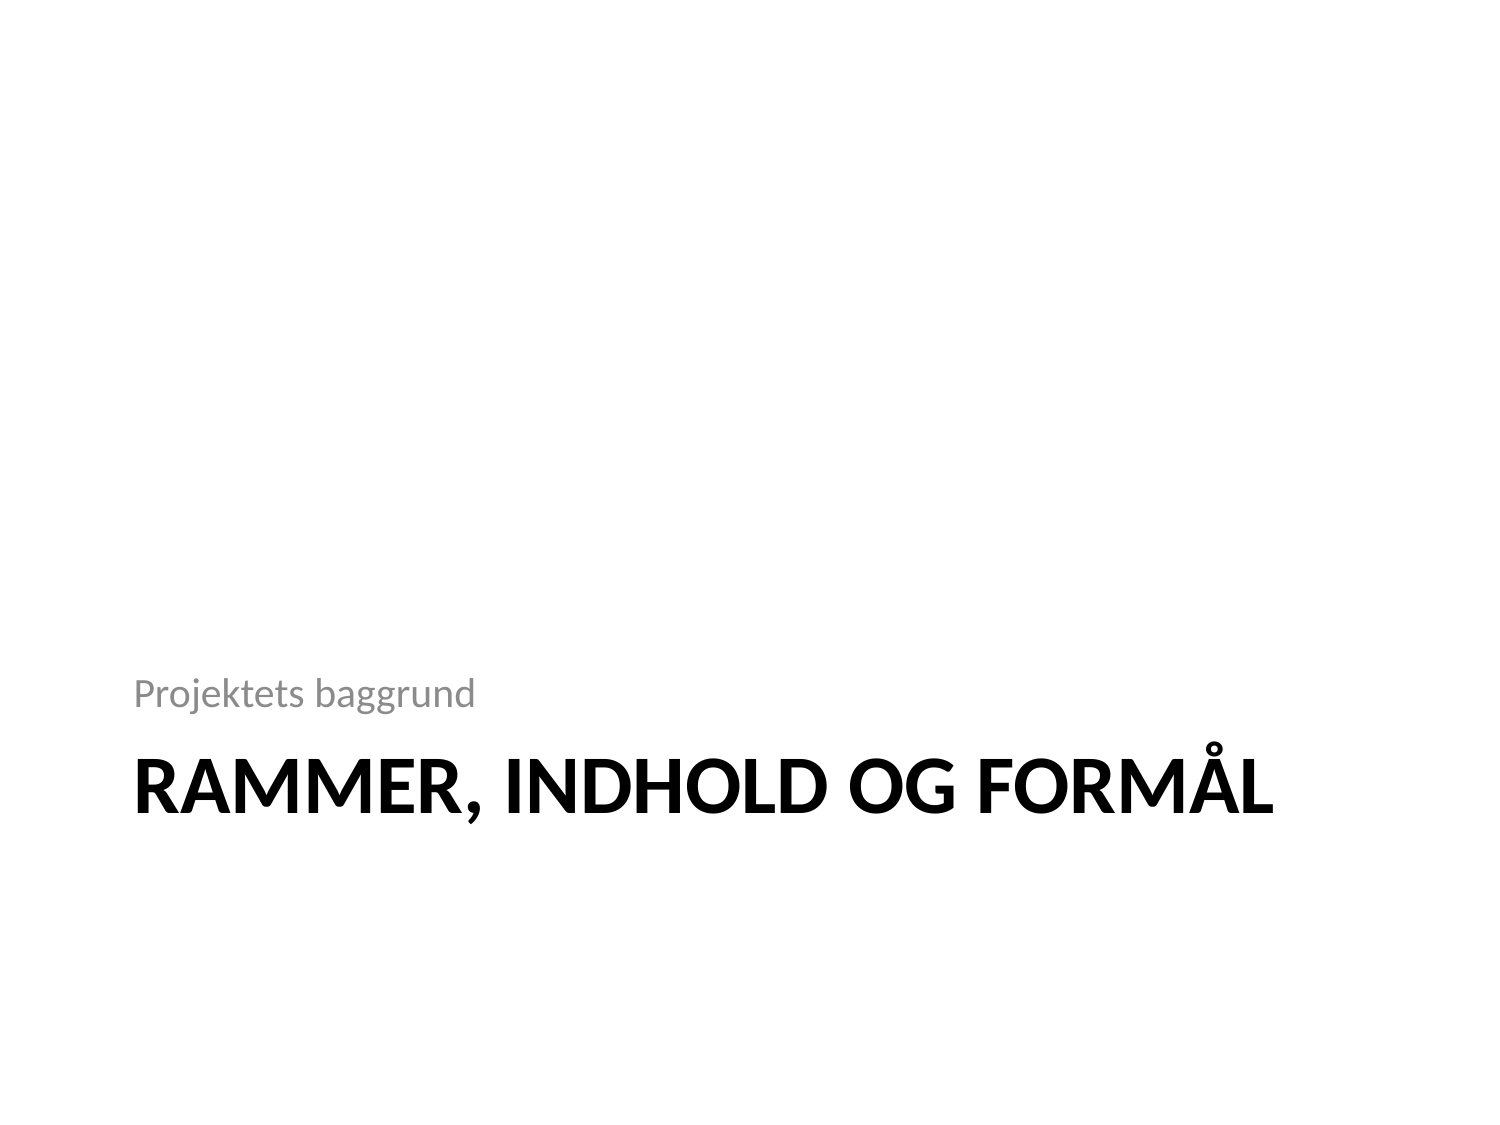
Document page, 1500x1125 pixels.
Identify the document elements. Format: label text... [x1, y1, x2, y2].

title Rammer, indhold og formål [118, 723, 1394, 947]
list Projektets baggrund [118, 476, 1394, 723]
